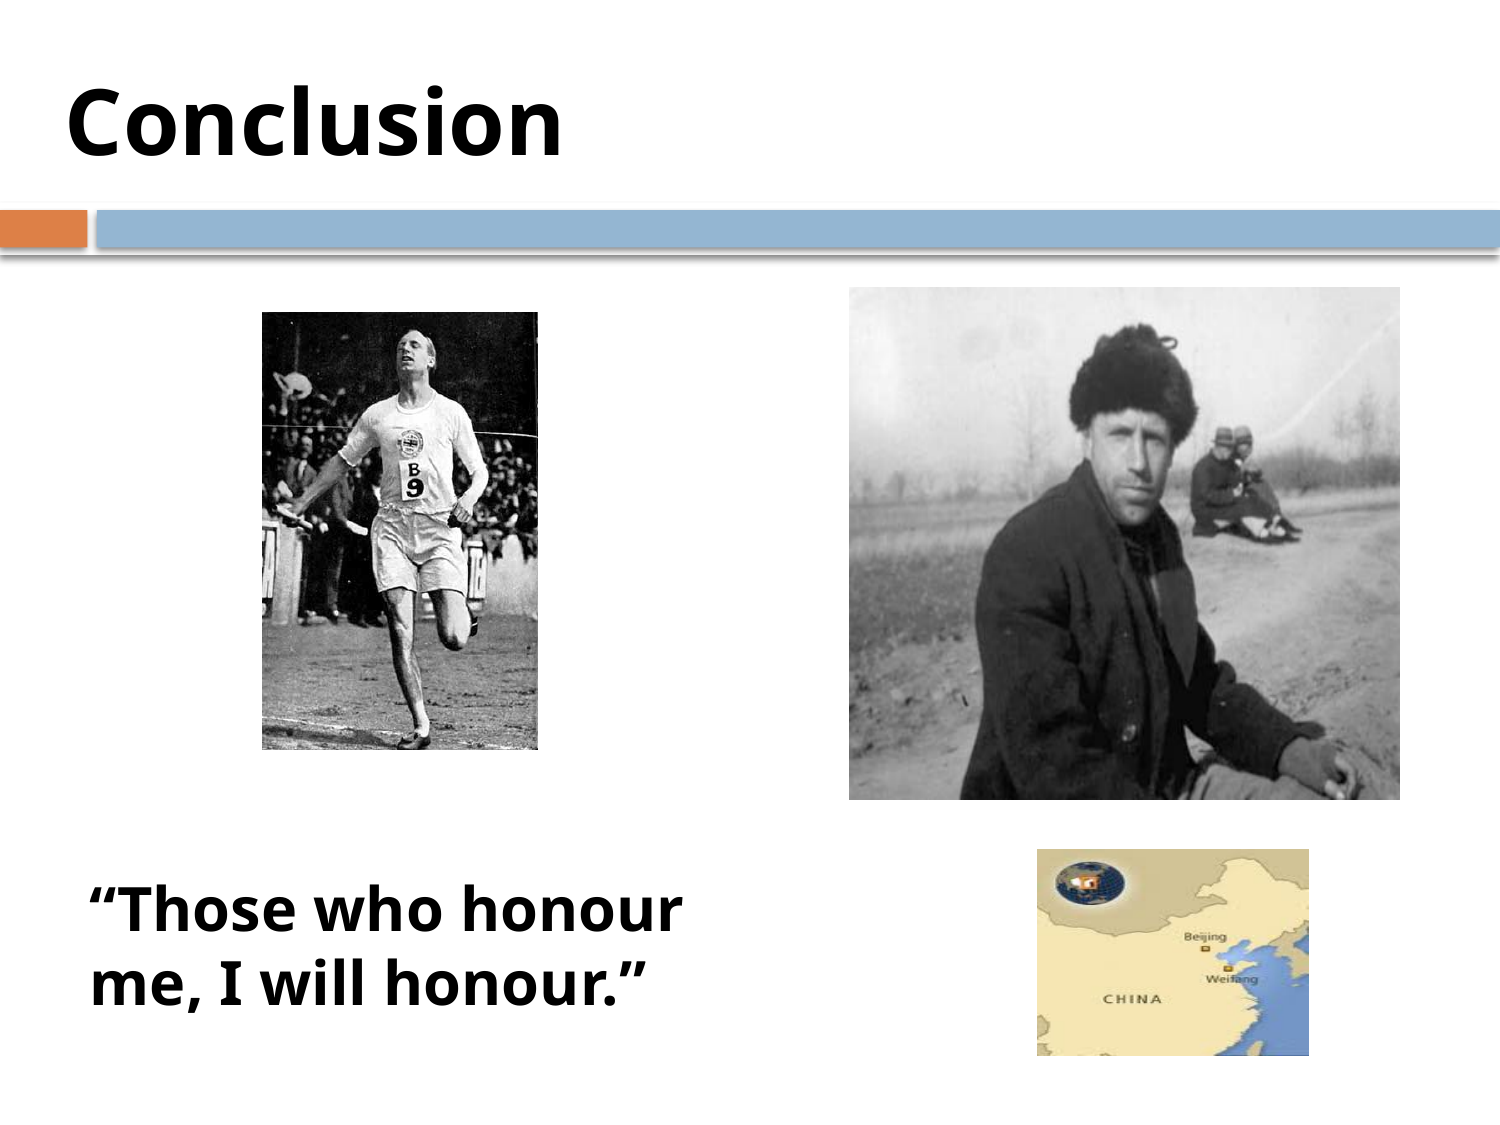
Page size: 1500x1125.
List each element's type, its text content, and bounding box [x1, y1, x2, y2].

picture [849, 287, 1400, 801]
title “Those who honour me, I will honour.” [75, 862, 825, 1025]
picture [1037, 849, 1310, 1056]
text_box Conclusion [50, 37, 1438, 200]
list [262, 312, 538, 751]
